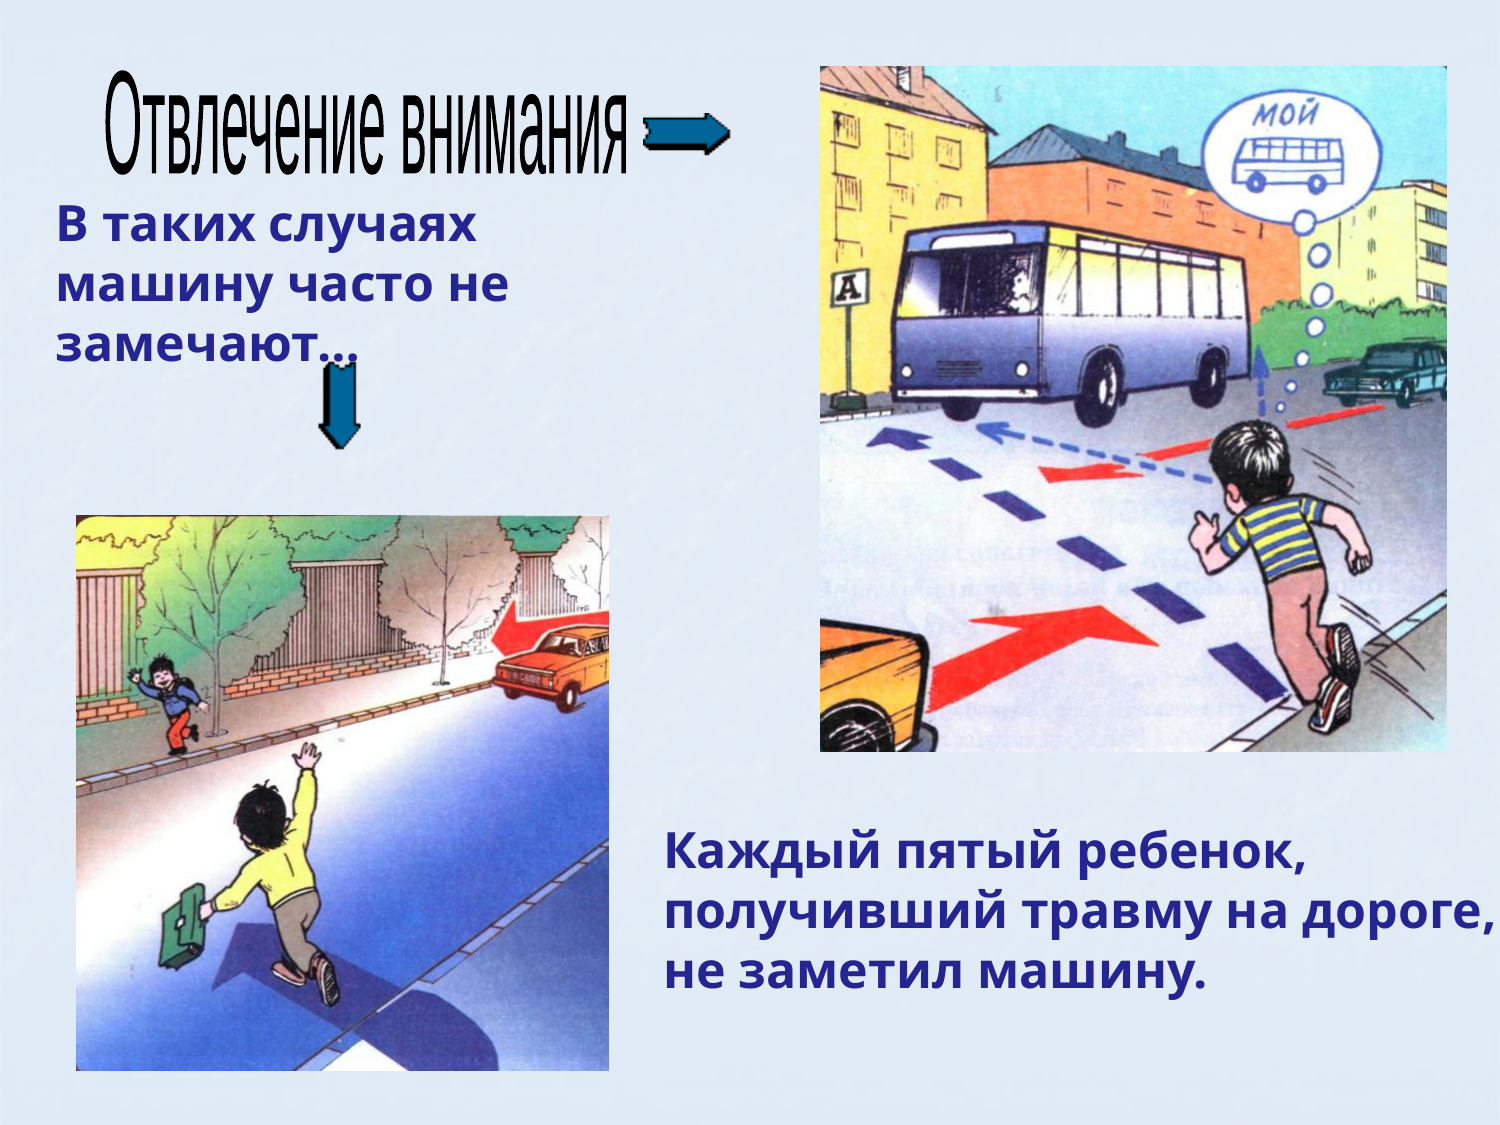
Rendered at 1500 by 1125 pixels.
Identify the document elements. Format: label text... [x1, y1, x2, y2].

text_box Каждый пятый ребенок, получивший травму на дороге, не заметил машину. [635, 811, 1500, 1007]
text_box В таких случаях машину часто не замечают… [41, 184, 798, 380]
picture [355, 363, 360, 425]
picture [335, 363, 351, 368]
picture [76, 363, 609, 1071]
picture [643, 66, 1447, 752]
